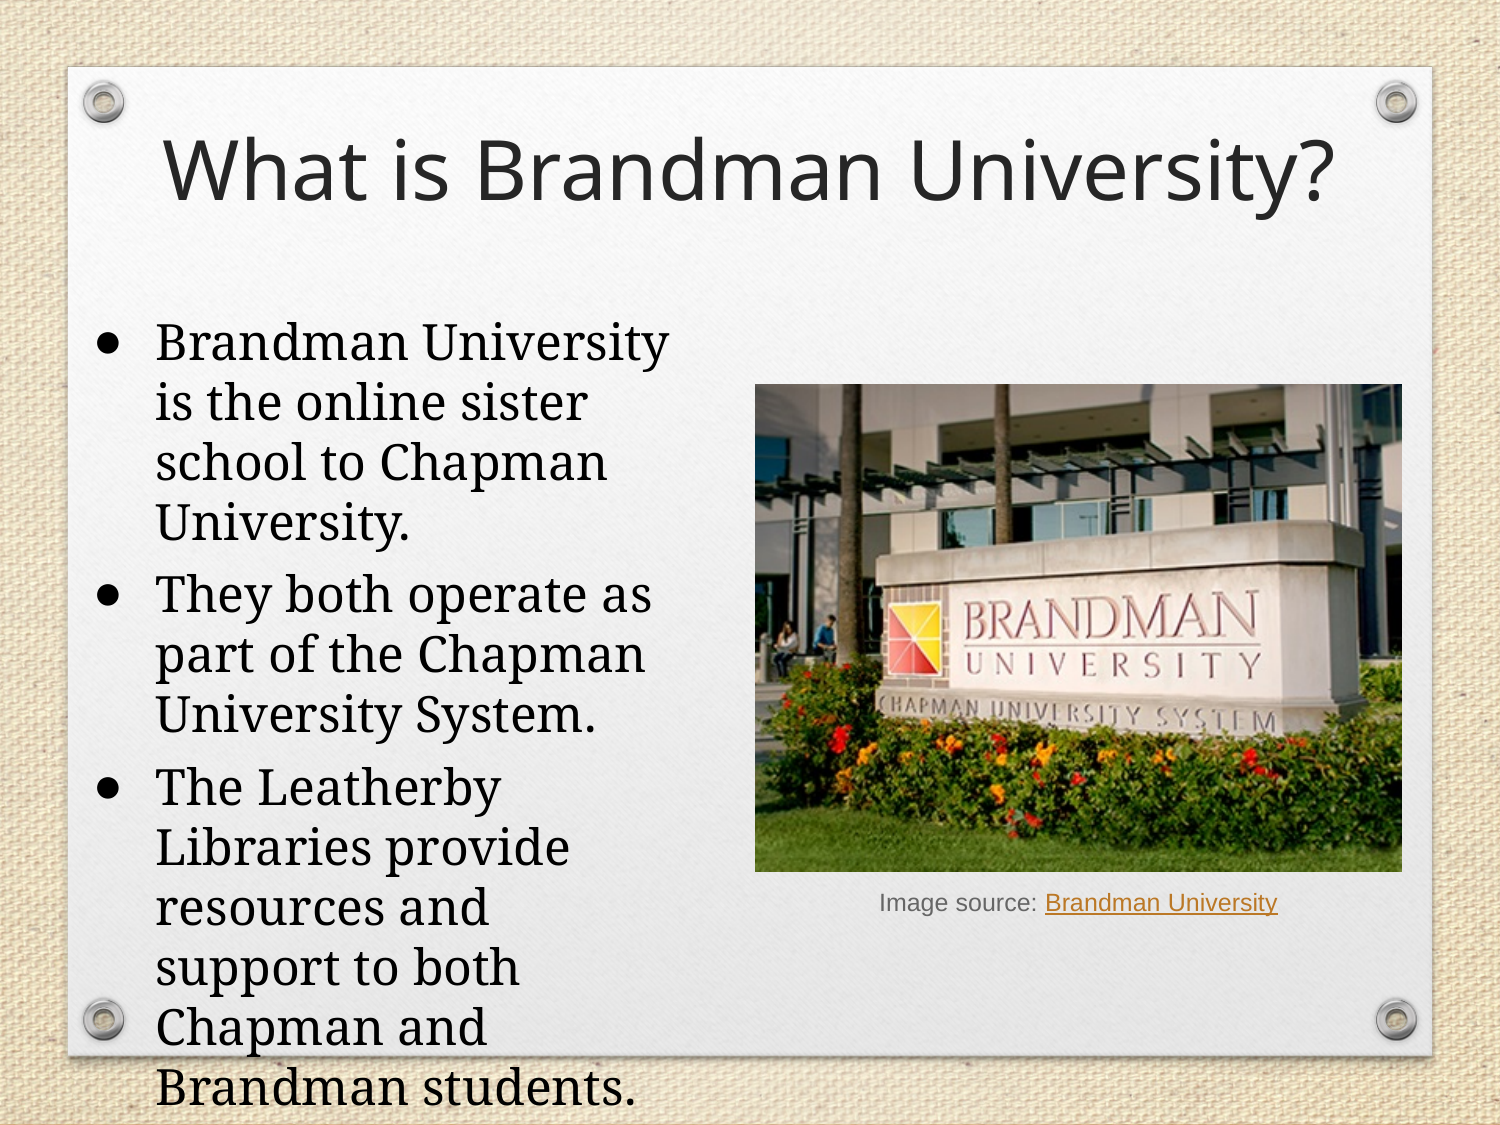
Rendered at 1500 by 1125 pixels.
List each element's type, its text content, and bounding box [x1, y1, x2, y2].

picture [0, 0, 1500, 1125]
title What is Brandman University? [75, 45, 1425, 233]
text_box Image source: Brandman University [755, 873, 1402, 910]
list Brandman University is the online sister school to Chapman University. They both operate as part of the Chapman University System. The Leatherby Libraries provide resources and support to both Chapman and Brandman students. [65, 295, 696, 1111]
